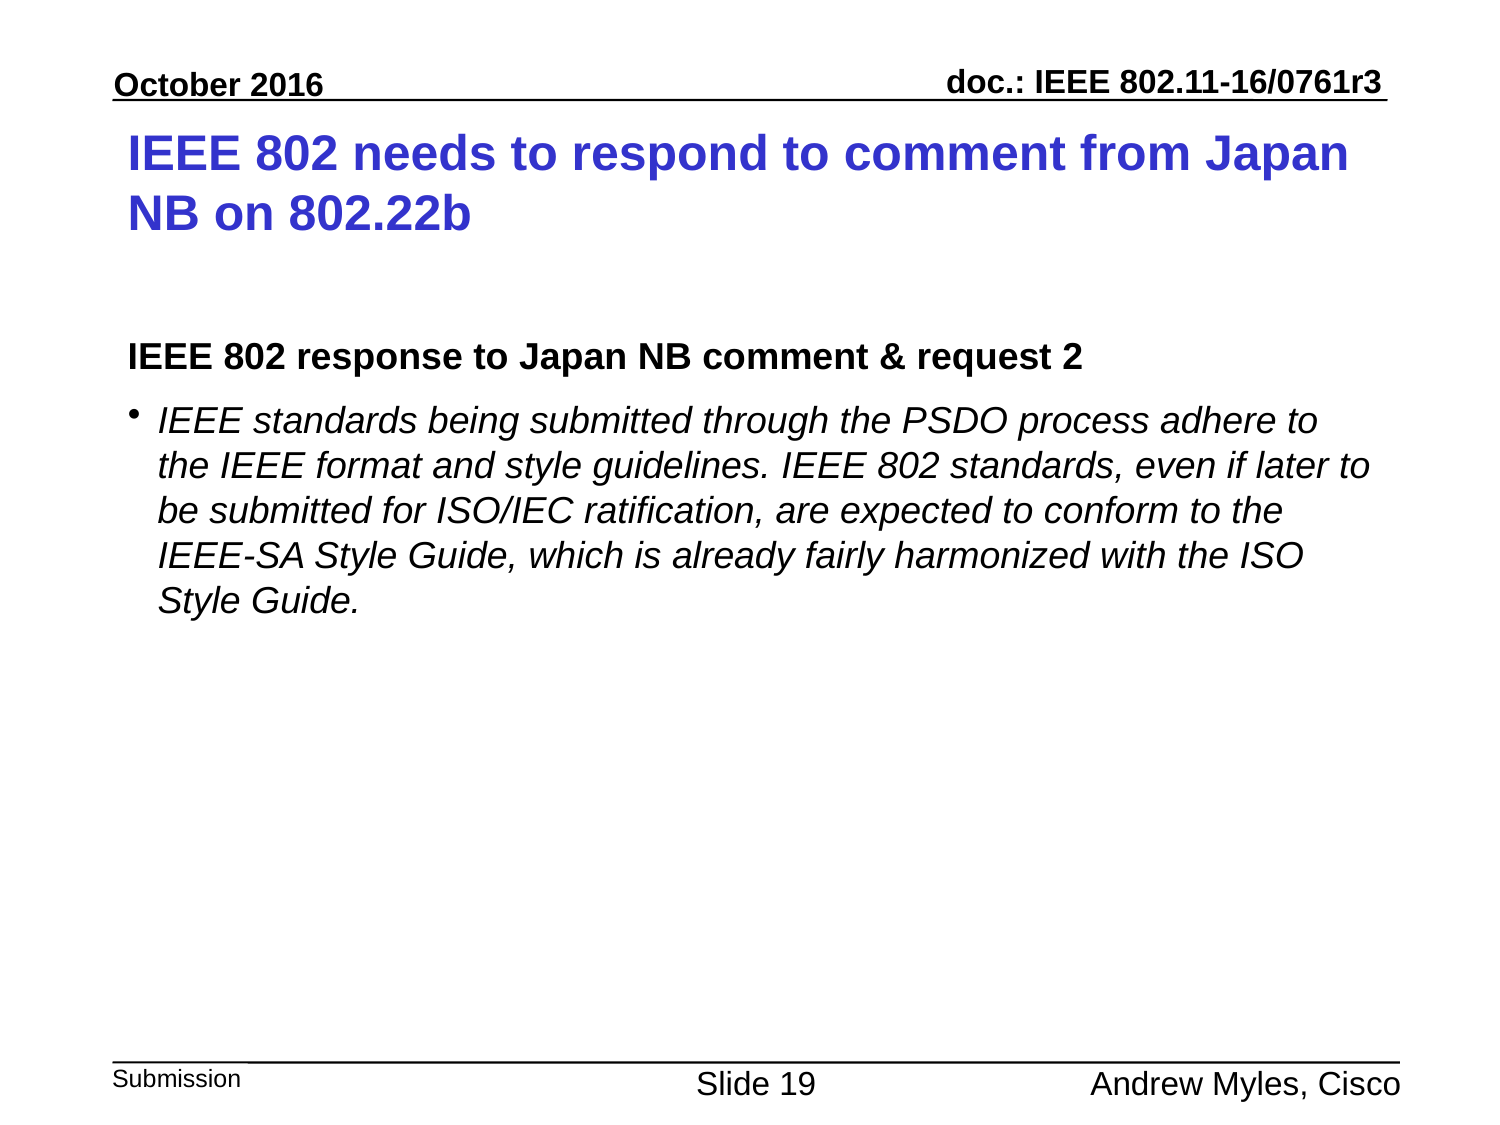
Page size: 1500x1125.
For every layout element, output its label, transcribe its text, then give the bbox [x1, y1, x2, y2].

footer Andrew Myles, Cisco [1087, 1061, 1402, 1103]
title IEEE 802 needs to respond to comment from Japan NB on 802.22b [112, 112, 1388, 288]
slide_number Slide 19 [695, 1061, 818, 1103]
list IEEE 802 response to Japan NB comment & request 2 IEEE standards being submitted through the PSDO process adhere to the IEEE format and style guidelines. IEEE 802 standards, even if later to be submitted for ISO/IEC ratification, are expected to conform to the IEEE-SA Style Guide, which is already fairly harmonized with the ISO Style Guide. [112, 324, 1388, 1000]
